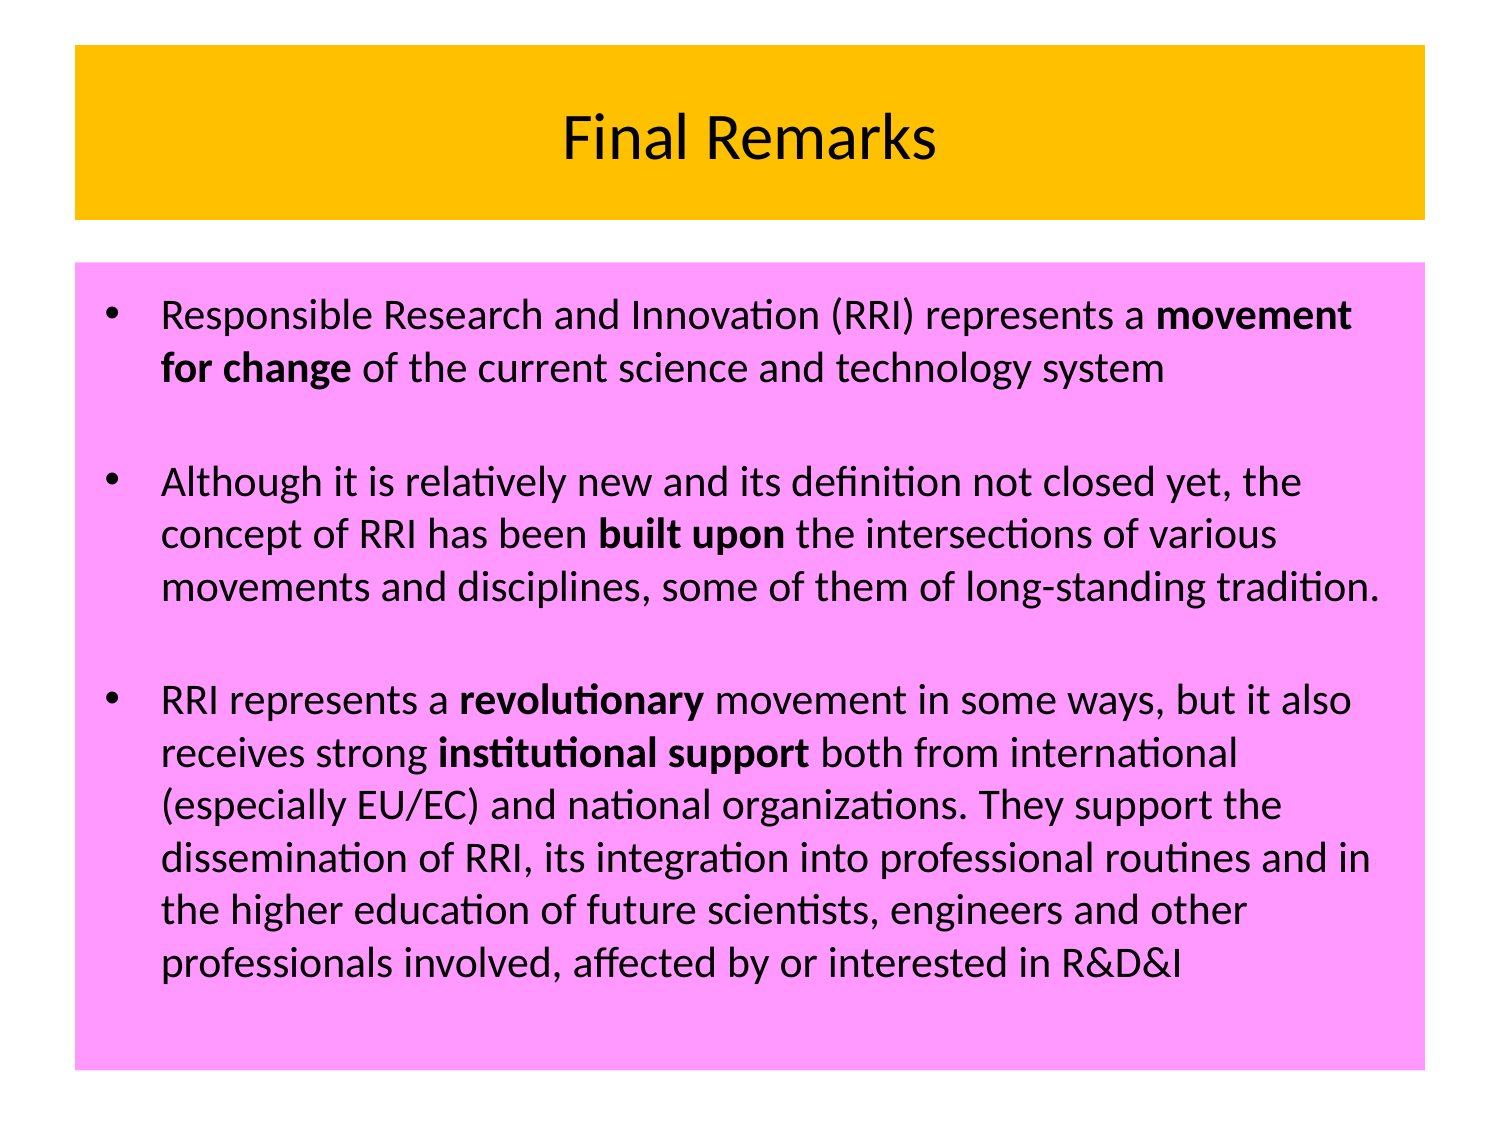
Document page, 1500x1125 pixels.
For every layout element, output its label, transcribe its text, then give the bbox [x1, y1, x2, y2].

list Responsible Research and Innovation (RRI) represents a movement for change of the current science and technology system Although it is relatively new and its definition not closed yet, the concept of RRI has been built upon the intersections of various movements and disciplines, some of them of long-standing tradition. RRI represents a revolutionary movement in some ways, but it also receives strong institutional support both from international (especially EU/EC) and national organizations. They support the dissemination of RRI, its integration into professional routines and in the higher education of future scientists, engineers and other professionals involved, affected by or interested in R&D&I [75, 262, 1425, 1071]
title Final Remarks [75, 45, 1425, 220]
